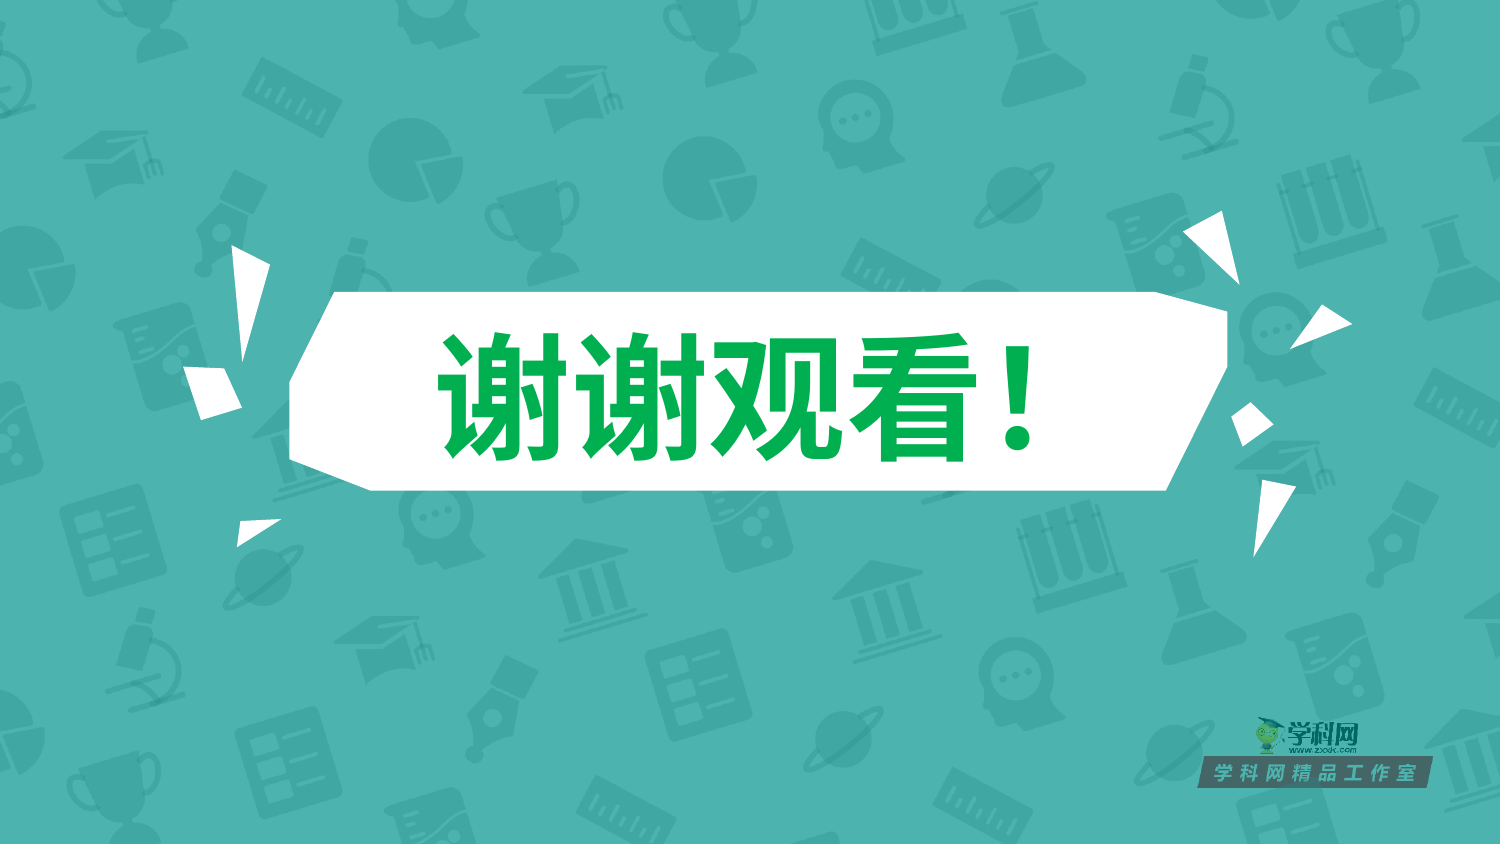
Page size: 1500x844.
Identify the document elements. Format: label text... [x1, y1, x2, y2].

text_box [287, 289, 1230, 493]
picture [0, 0, 1500, 844]
text_box [1229, 400, 1276, 449]
text_box [181, 364, 244, 423]
text_box [229, 243, 273, 365]
text_box [1288, 302, 1355, 352]
text_box [1251, 477, 1299, 560]
text_box 谢谢观看！ [419, 304, 1140, 485]
text_box [1180, 208, 1242, 287]
text_box [234, 516, 284, 550]
